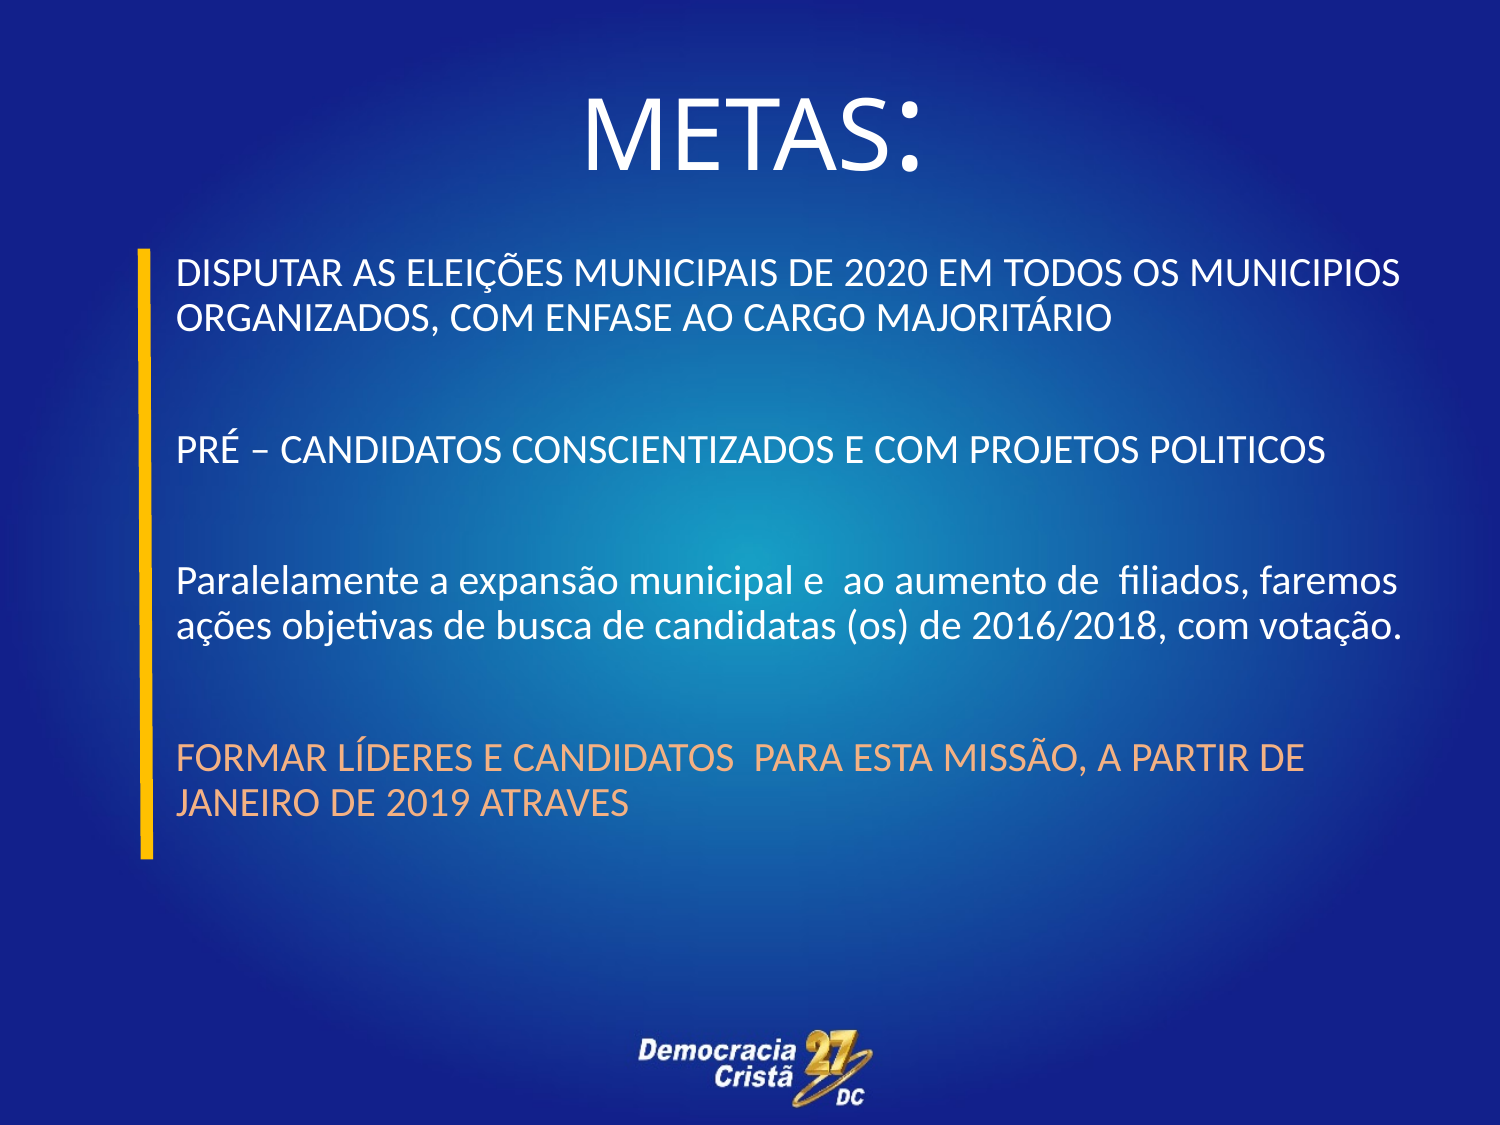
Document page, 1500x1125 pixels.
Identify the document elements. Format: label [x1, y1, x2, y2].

text_box [143, 248, 147, 860]
picture [0, 0, 1500, 1125]
